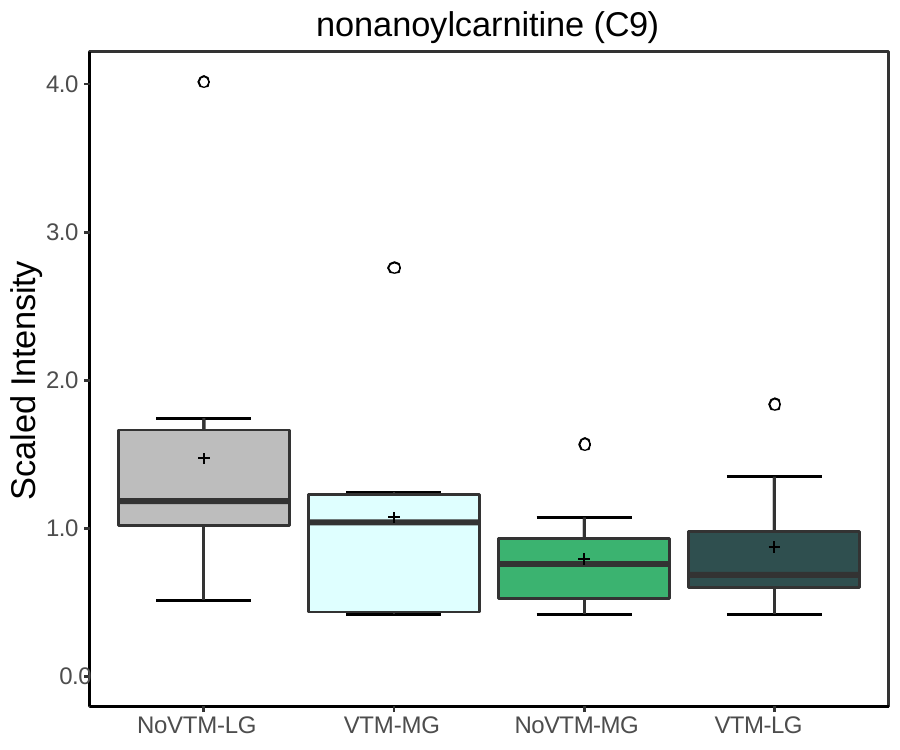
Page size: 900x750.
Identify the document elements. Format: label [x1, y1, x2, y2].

text_box [44, 66, 82, 97]
text_box [44, 510, 82, 542]
text_box [83, 50, 891, 738]
footer [57, 661, 95, 750]
text_box [314, 0, 665, 44]
text_box [44, 214, 82, 246]
text_box [1, 256, 82, 503]
slide_number [134, 713, 275, 750]
